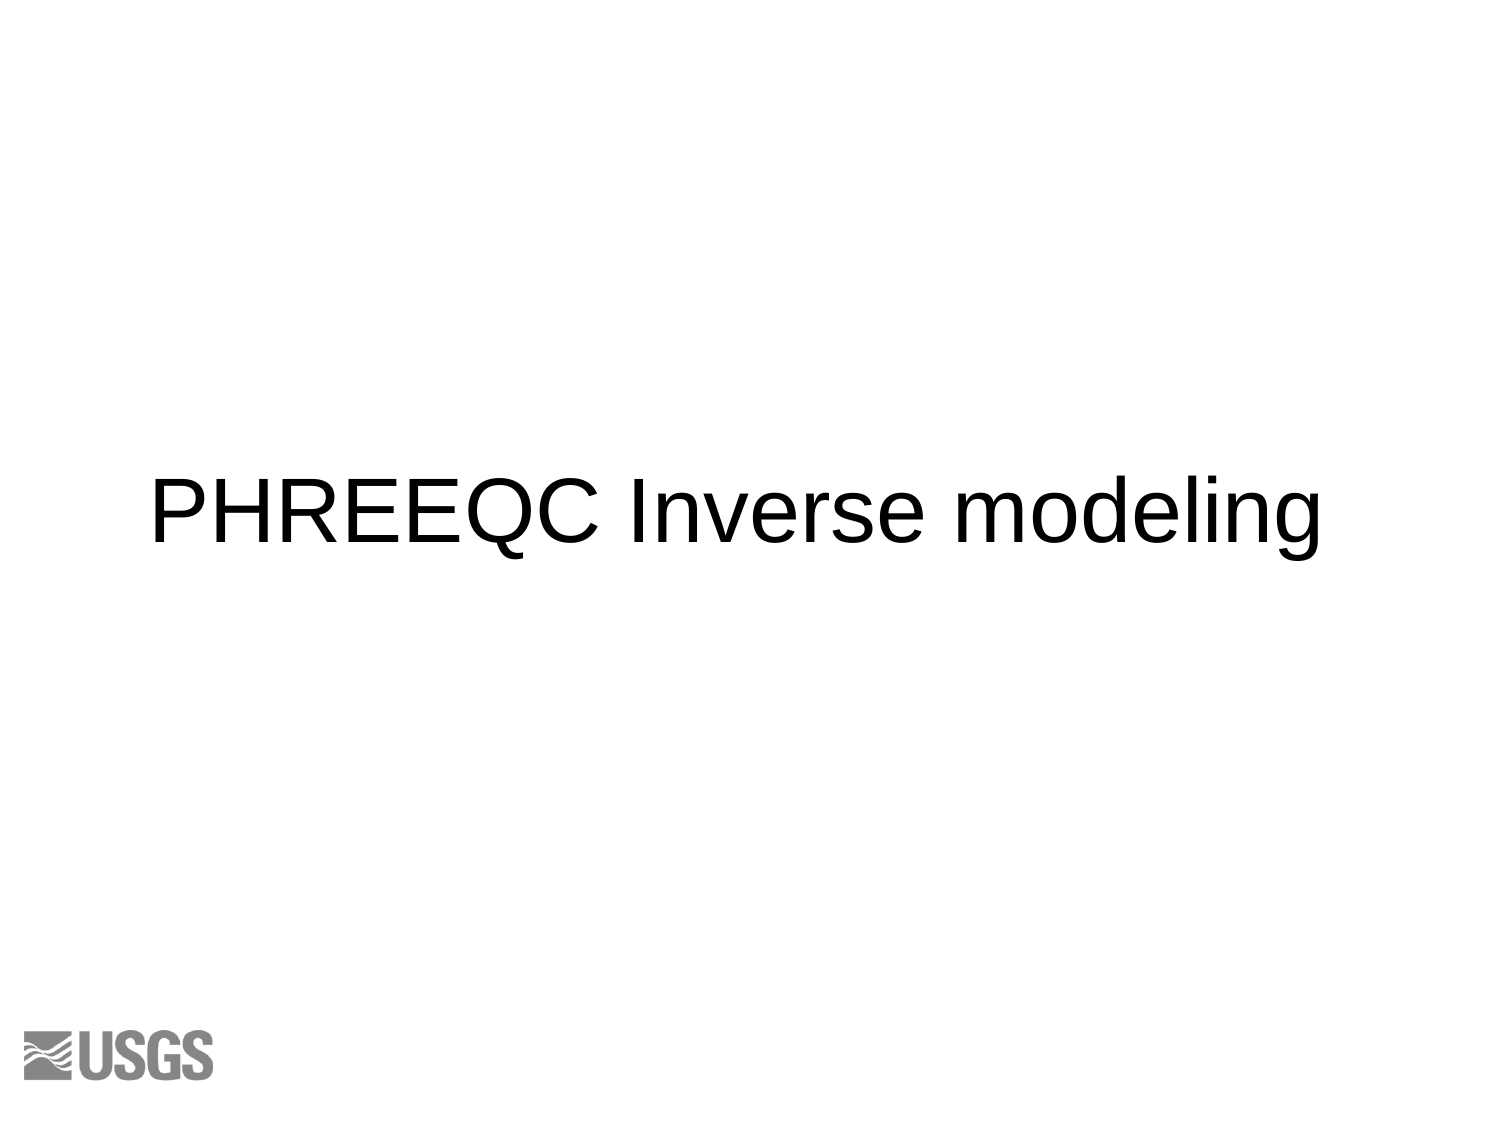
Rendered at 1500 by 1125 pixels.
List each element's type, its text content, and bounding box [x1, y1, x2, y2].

title PHREEQC Inverse modeling [62, 412, 1413, 601]
